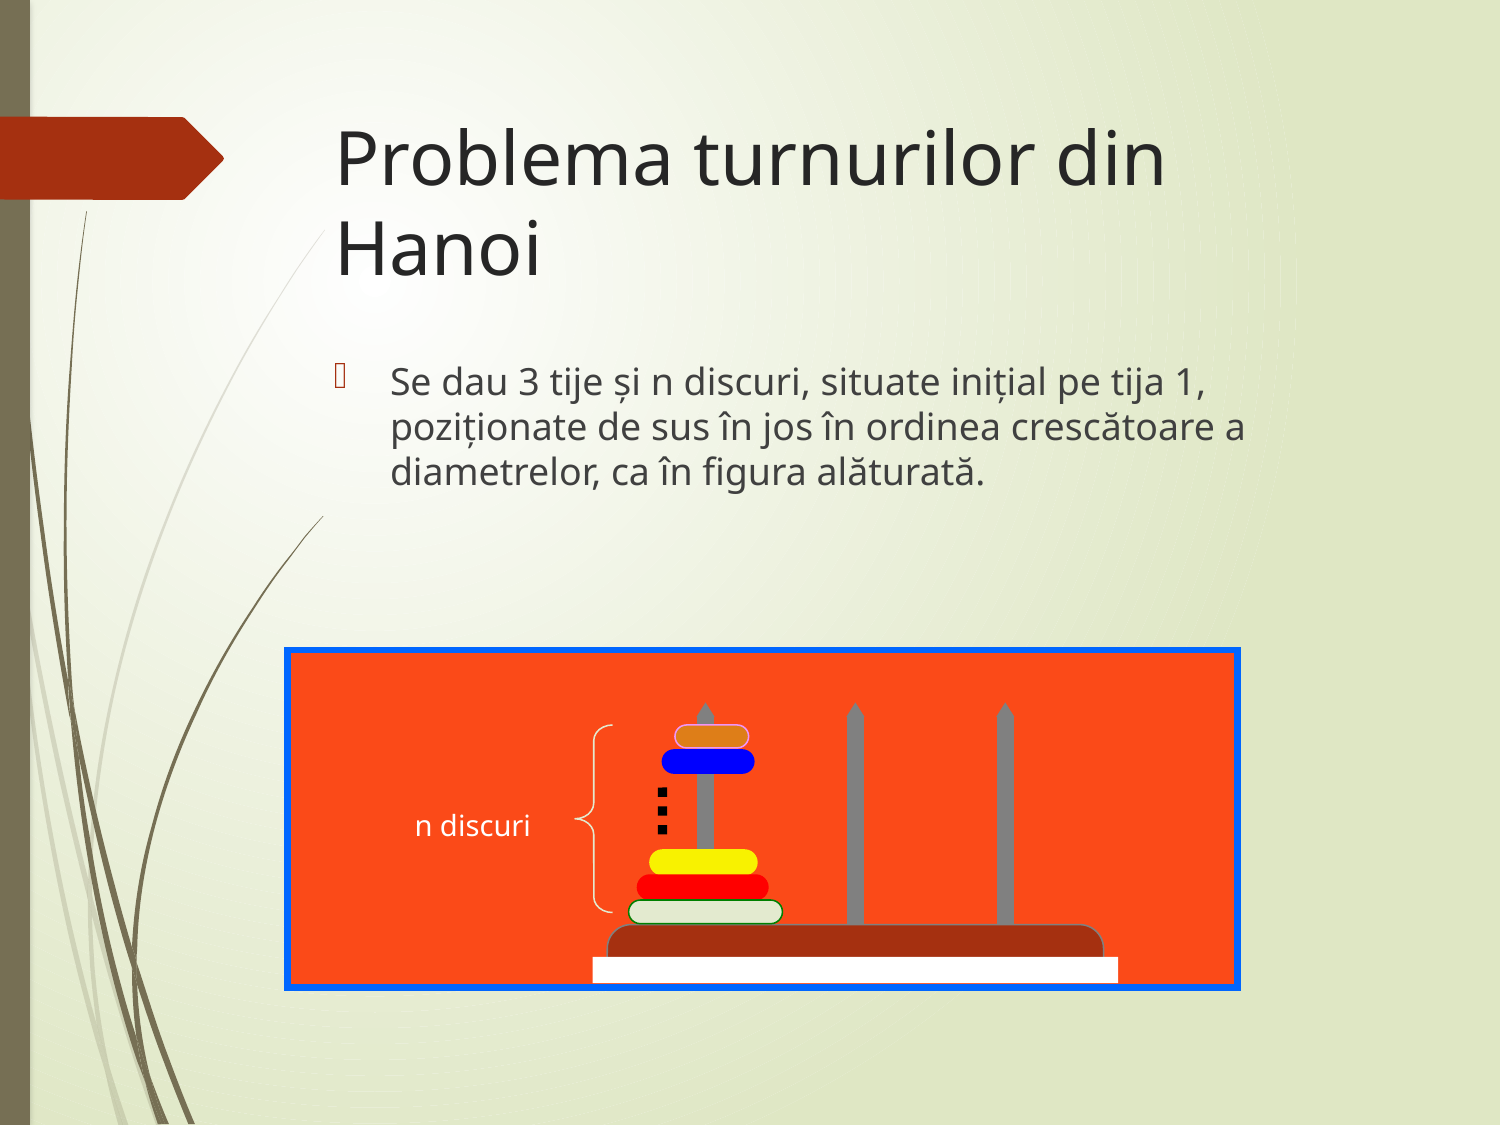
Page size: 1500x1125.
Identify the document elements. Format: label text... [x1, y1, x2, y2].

text_box [287, 650, 1238, 988]
list Se dau 3 tije şi n discuri, situate iniţial pe tija 1, poziţionate de sus în jos în ordinea crescătoare a diametrelor, ca în figura alăturată. [318, 350, 1400, 970]
text_box [575, 814, 587, 823]
title Problema turnurilor din Hanoi [319, 102, 1400, 313]
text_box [592, 703, 1119, 984]
text_box n discuri [399, 799, 563, 850]
